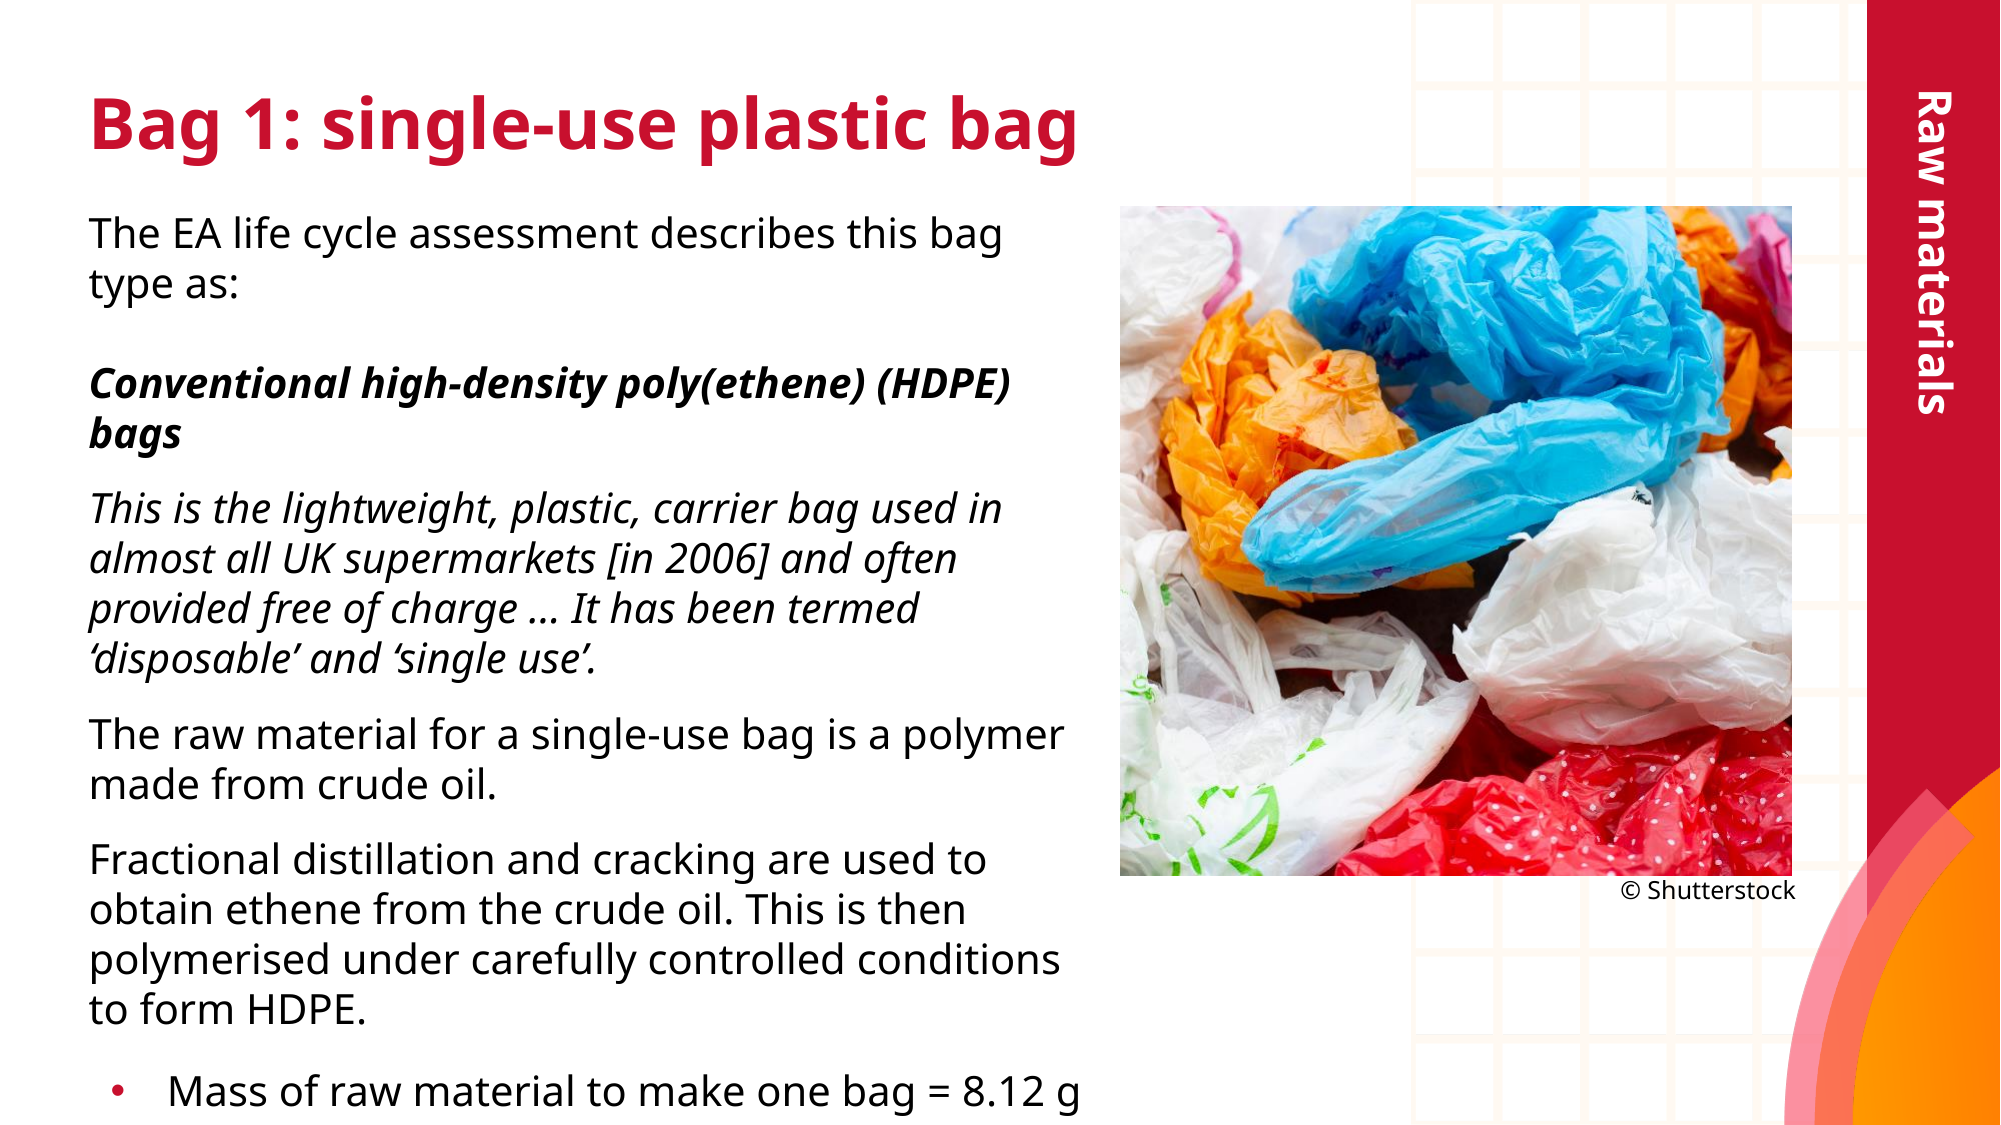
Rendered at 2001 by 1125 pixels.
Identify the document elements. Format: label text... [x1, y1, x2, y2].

text_box © Shutterstock [1605, 867, 1811, 913]
picture [1120, 0, 2000, 1125]
title Bag 1: single-use plastic bag [88, 88, 1743, 161]
list The EA life cycle assessment describes this bag type as: Conventional high-density poly(ethene) (HDPE) bags This is the lightweight, plastic, carrier bag used in almost all UK supermarkets [in 2006] and often provided free of charge … It has been termed ‘disposable’ and ‘single use’. The raw material for a single-use bag is a polymer made from crude oil. Fractional distillation and cracking are used to obtain ethene from the crude oil. This is then polymerised under carefully controlled conditions to form HDPE. [88, 206, 1084, 1125]
text_box Mass of raw material to make one bag = 8.12 g [95, 1057, 1098, 1123]
text_box Raw materials [1867, 88, 2000, 765]
